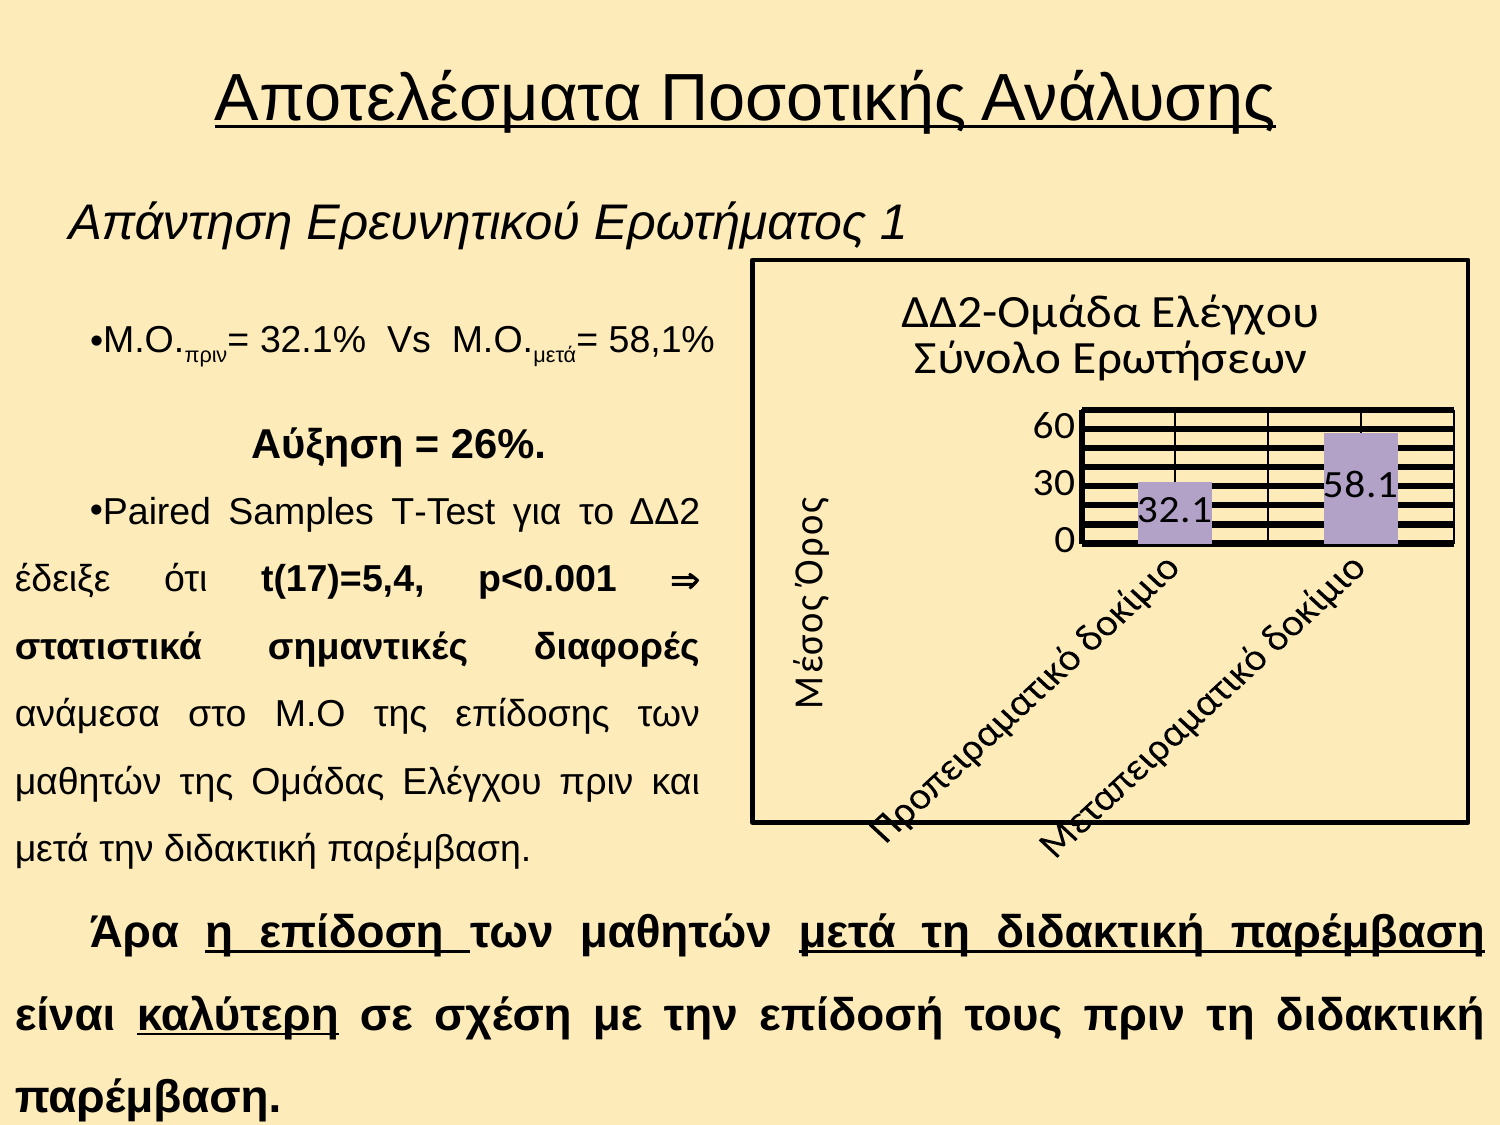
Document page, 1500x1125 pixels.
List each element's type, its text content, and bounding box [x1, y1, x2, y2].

text_box Μ.Ο.πριν= 32.1% Vs Μ.Ο.μετά= 58,1% Αύξηση = 26%. [0, 256, 739, 474]
text_box Αποτελέσματα Ποσοτικής Ανάλυσης [107, 46, 1383, 142]
text_box Paired Samples Τ-Test για το ΔΔ2 έδειξε ότι t(17)=5,4, p<0.001  στατιστικά σημαντικές διαφορές ανάμεσα στο M.O της επίδοσης των μαθητών της Ομάδας Ελέγχου πριν και μετά την διδακτική παρέμβαση. [0, 456, 715, 867]
chart [749, 257, 1471, 868]
text_box Απάντηση Ερευνητικού Ερωτήματος 1 [11, 152, 1418, 258]
text_box Άρα η επίδοση των μαθητών μετά τη διδακτική παρέμβαση είναι καλύτερη σε σχέση με την επίδοσή τους πριν τη διδακτική παρέμβαση. [0, 867, 1500, 1125]
